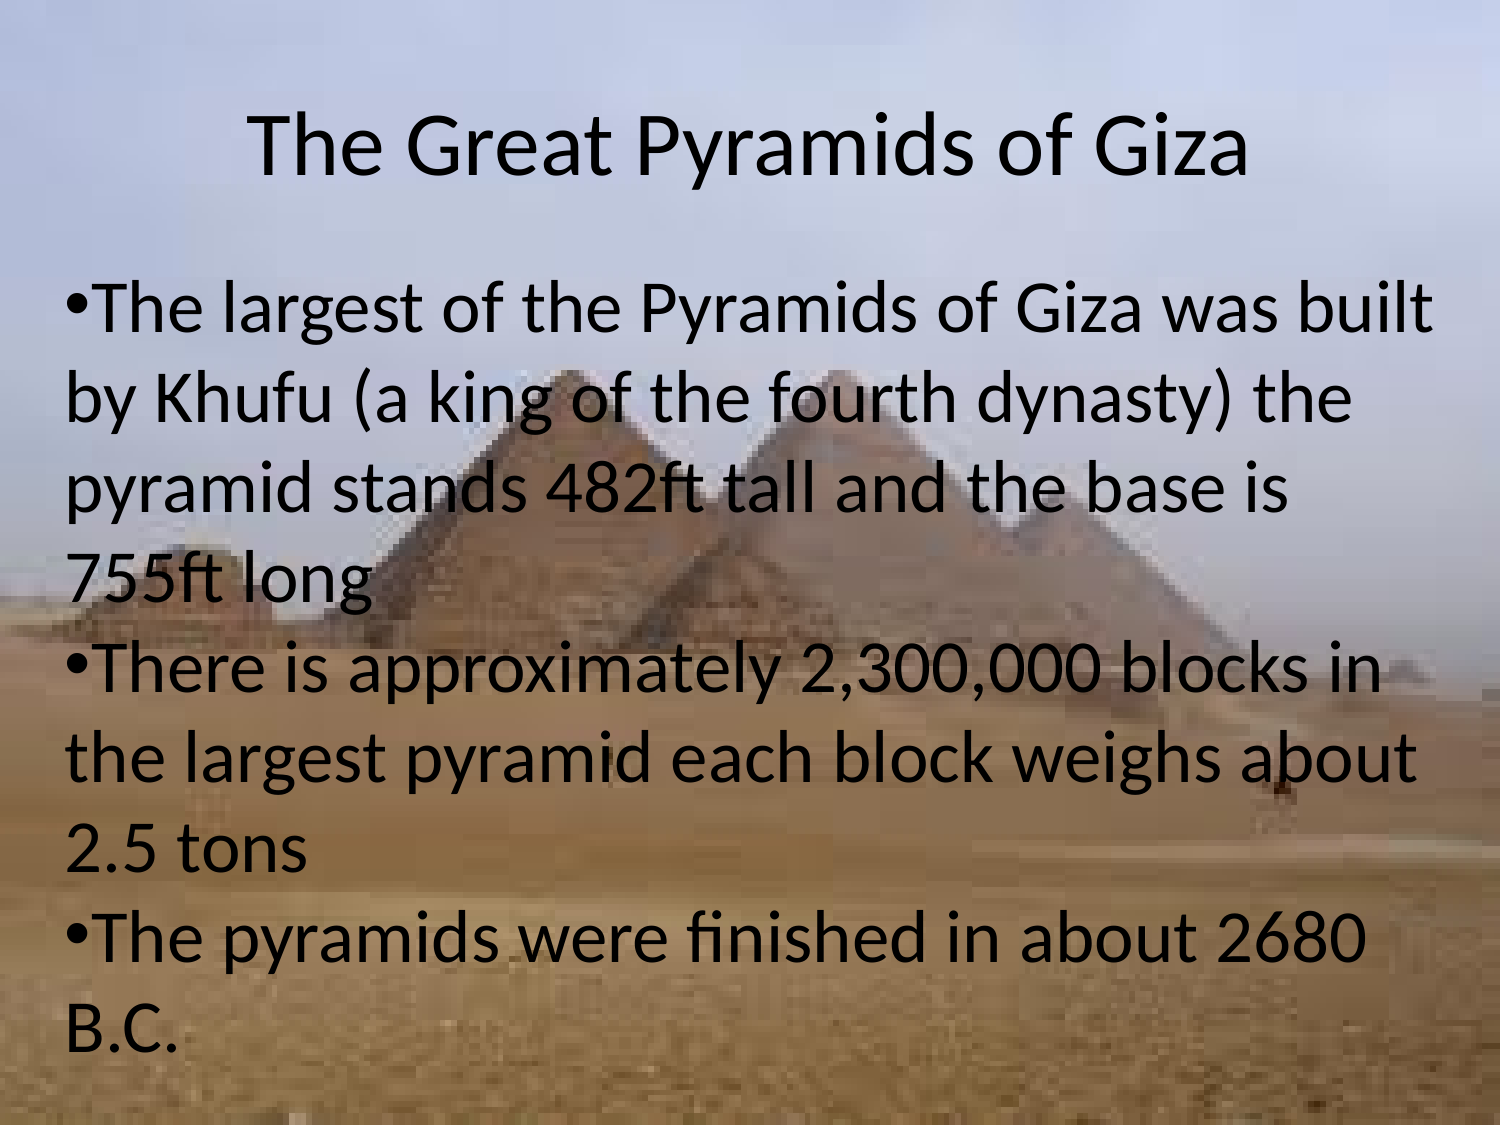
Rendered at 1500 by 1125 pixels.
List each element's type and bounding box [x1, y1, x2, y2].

list [0, 0, 1500, 1125]
